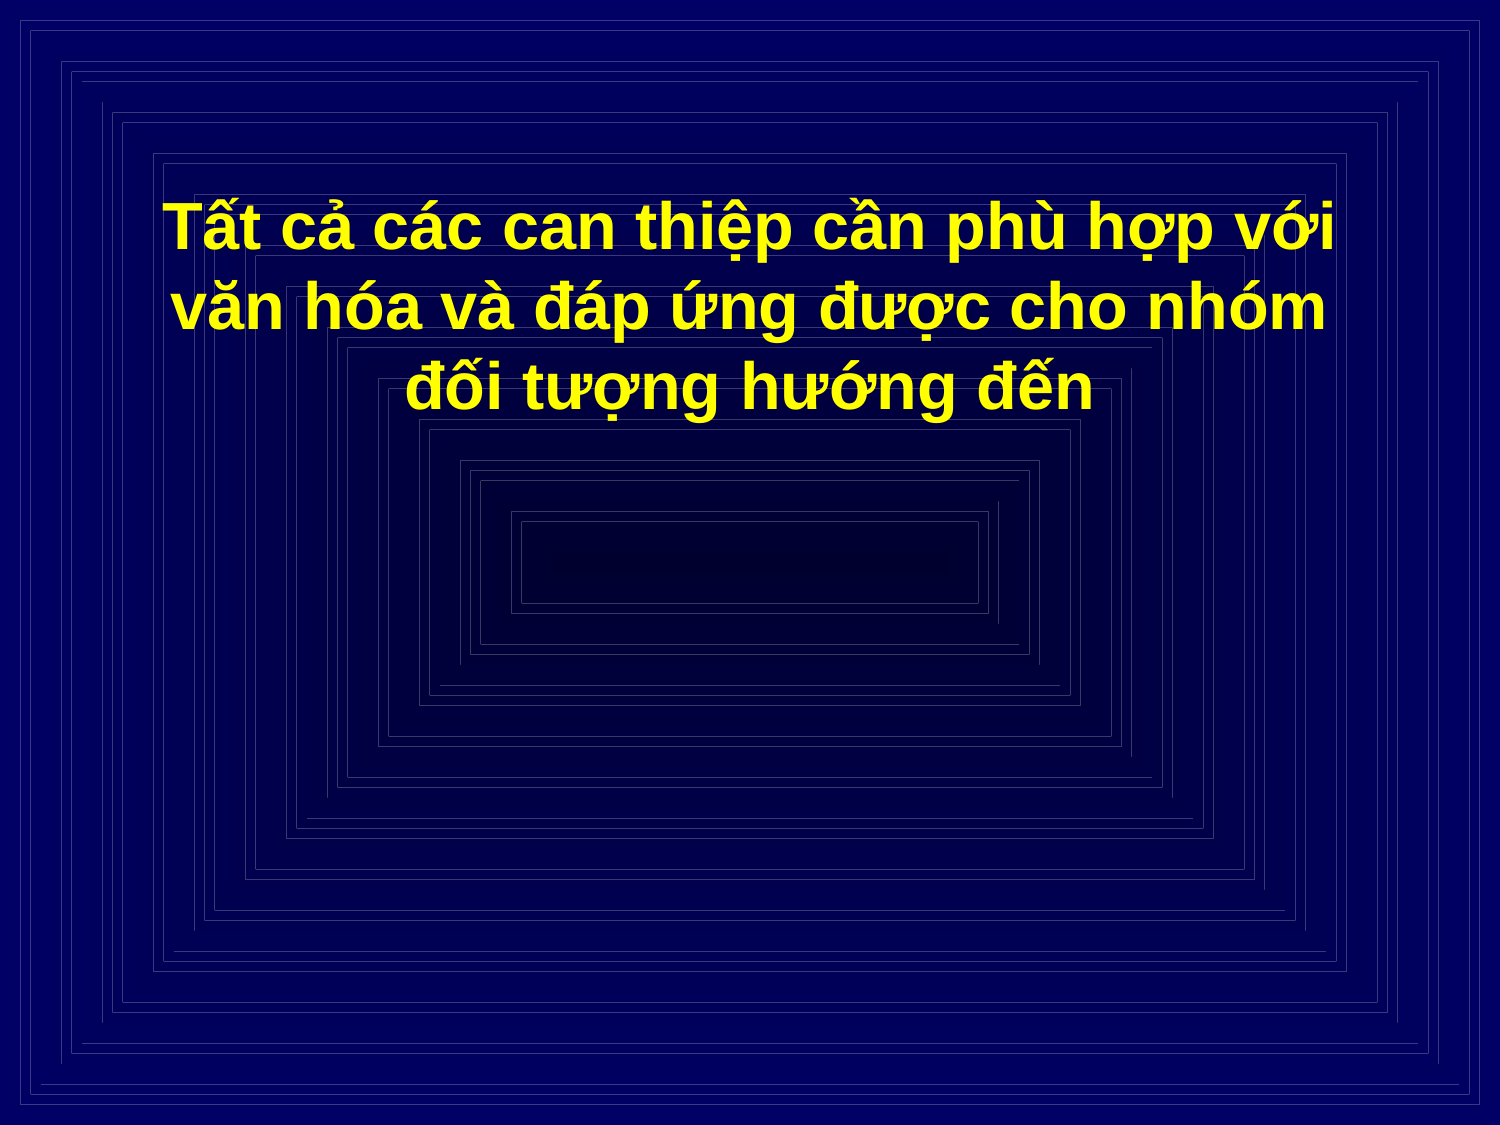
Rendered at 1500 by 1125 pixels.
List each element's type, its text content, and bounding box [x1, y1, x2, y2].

list Tất cả các can thiệp cần phù hợp với văn hóa và đáp ứng được cho nhóm đối tượng hướng đến [112, 174, 1388, 850]
